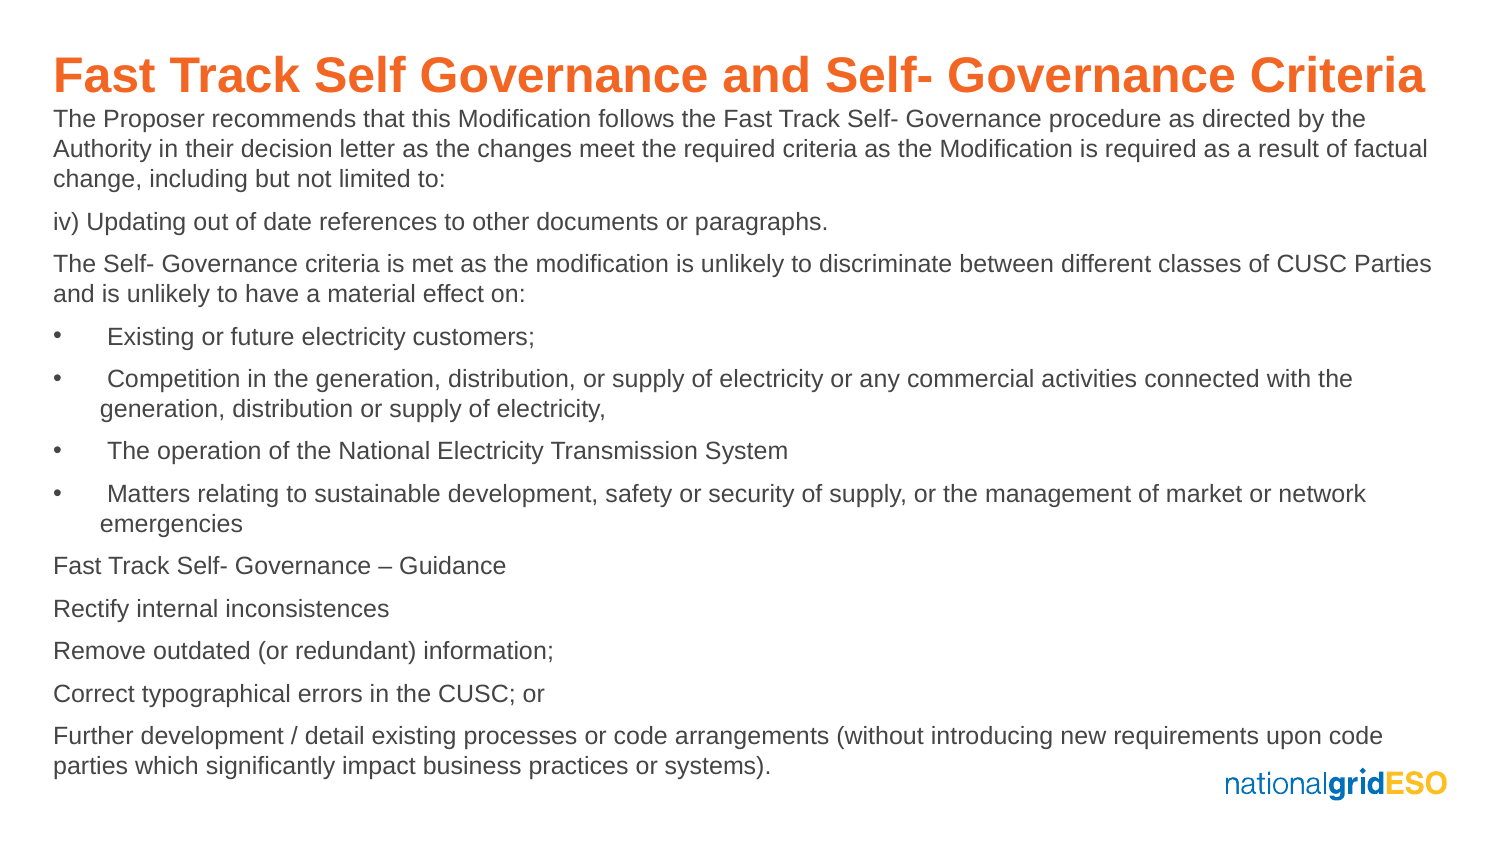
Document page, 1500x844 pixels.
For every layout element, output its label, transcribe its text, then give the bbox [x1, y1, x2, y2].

list The Proposer recommends that this Modification follows the Fast Track Self- Governance procedure as directed by the Authority in their decision letter as the changes meet the required criteria as the Modification is required as a result of factual change, including but not limited to: iv) Updating out of date references to other documents or paragraphs. The Self- Governance criteria is met as the modification is unlikely to discriminate between different classes of CUSC Parties and is unlikely to have a material effect on: Existing or future electricity customers; Competition in the generation, distribution, or supply of electricity or any commercial activities connected with the generation, distribution or supply of electricity, The operation of the National Electricity Transmission System Matters relating to sustainable development, safety or security of supply, or the management of market or network emergencies Fast Track Self- Governance – Guidance Rectify internal inconsistences Remove outdated (or redundant) information; Correct typographical errors in the CUSC; or Further development / detail existing processes or code arrangements (without introducing new requirements upon code parties which significantly impact business practices or systems). [53, 127, 1459, 835]
title Fast Track Self Governance and Self- Governance Criteria [53, 54, 1459, 127]
